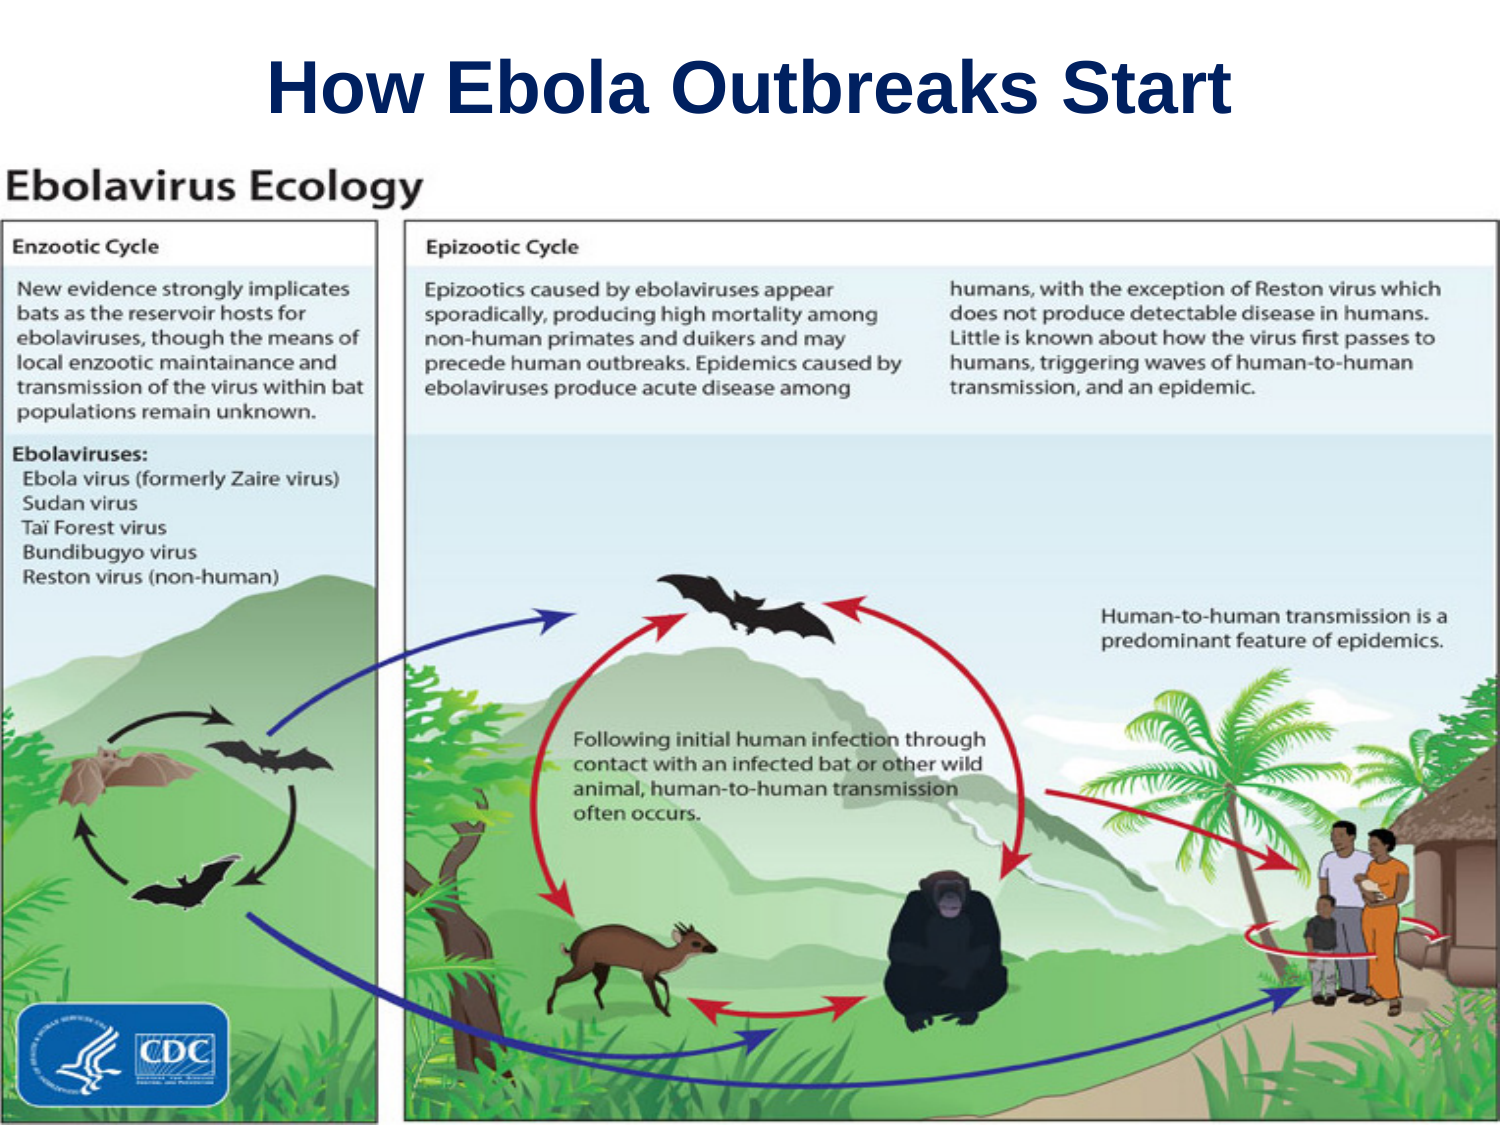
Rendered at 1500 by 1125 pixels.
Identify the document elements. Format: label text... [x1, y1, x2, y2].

picture [0, 163, 1500, 1125]
text_box How Ebola Outbreaks Start [0, 15, 1500, 153]
